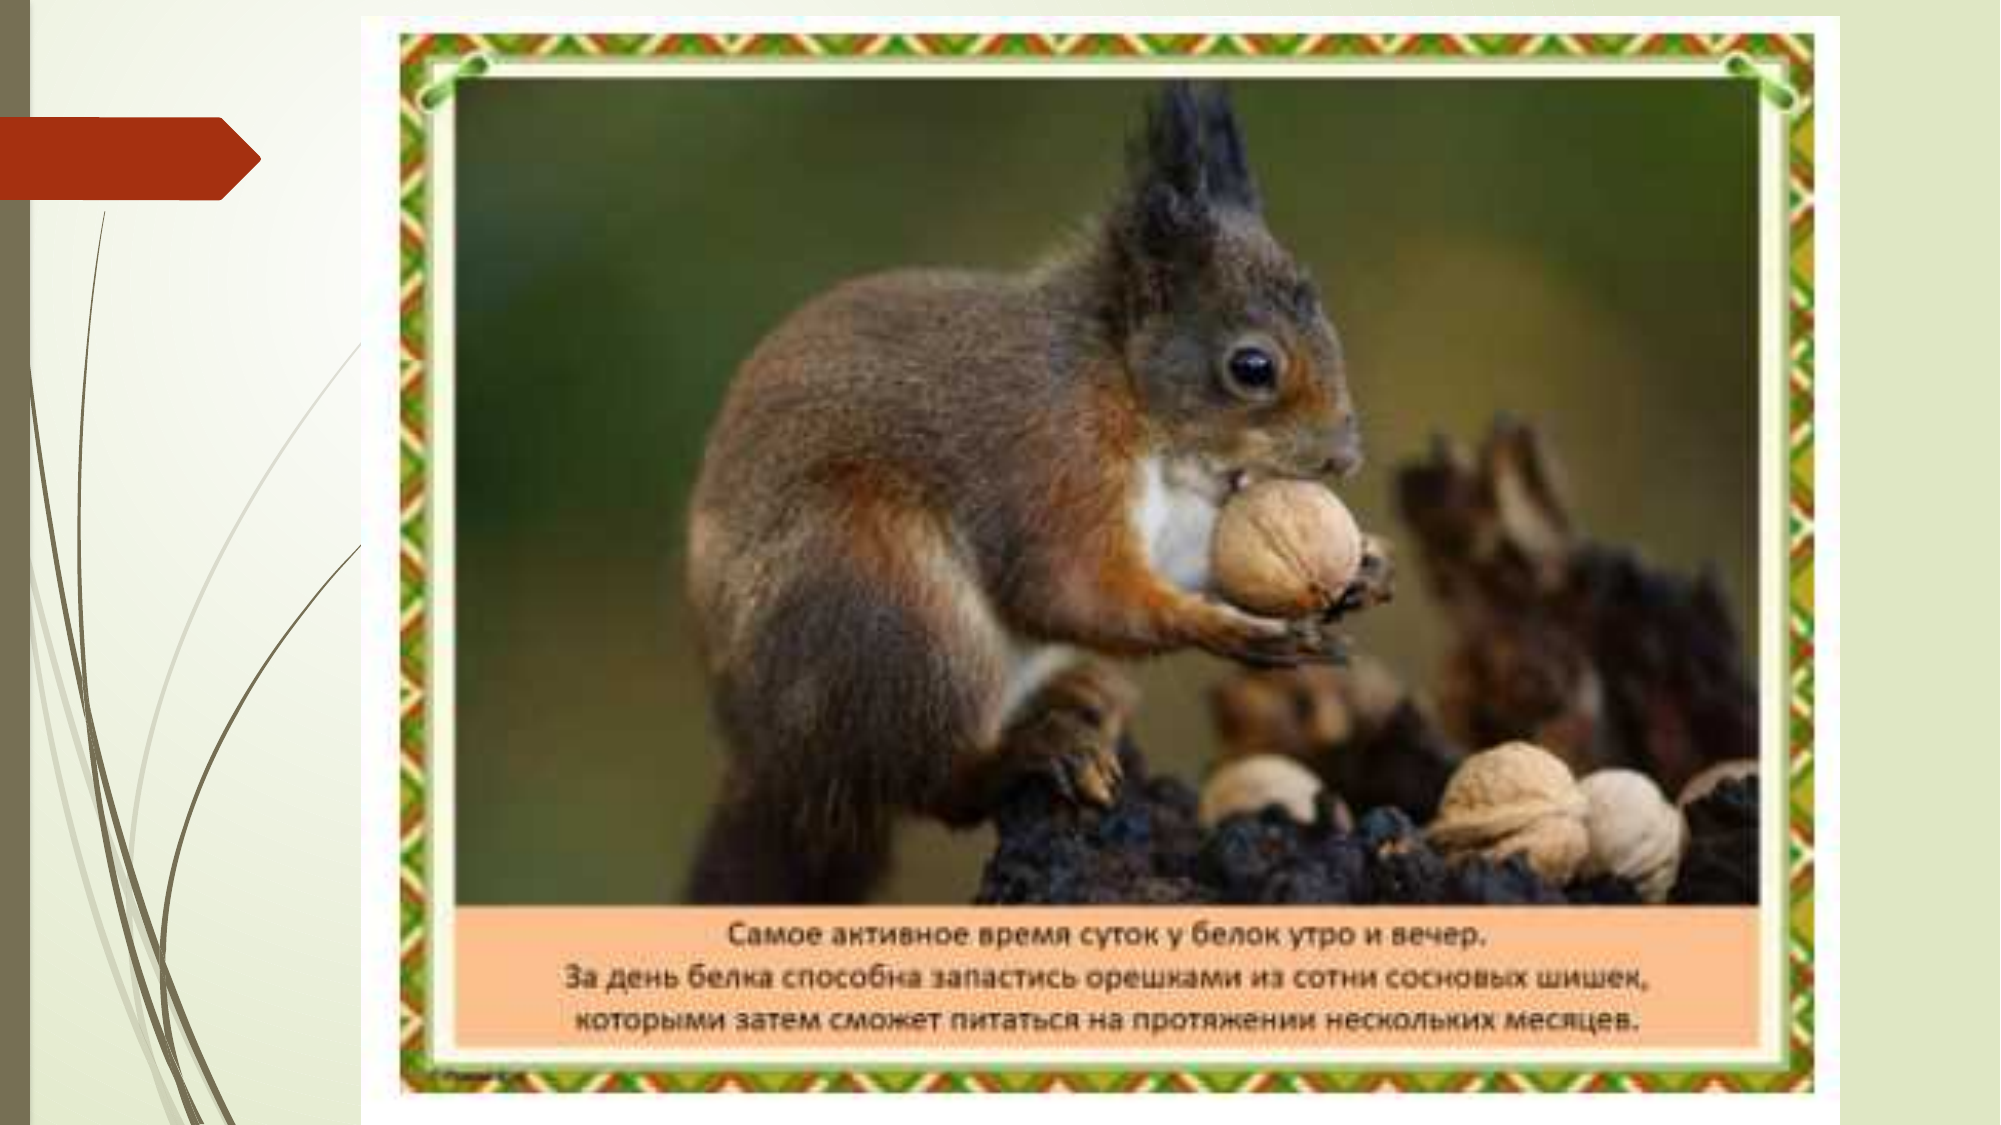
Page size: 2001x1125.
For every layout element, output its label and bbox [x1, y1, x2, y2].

picture [361, 16, 1840, 1125]
